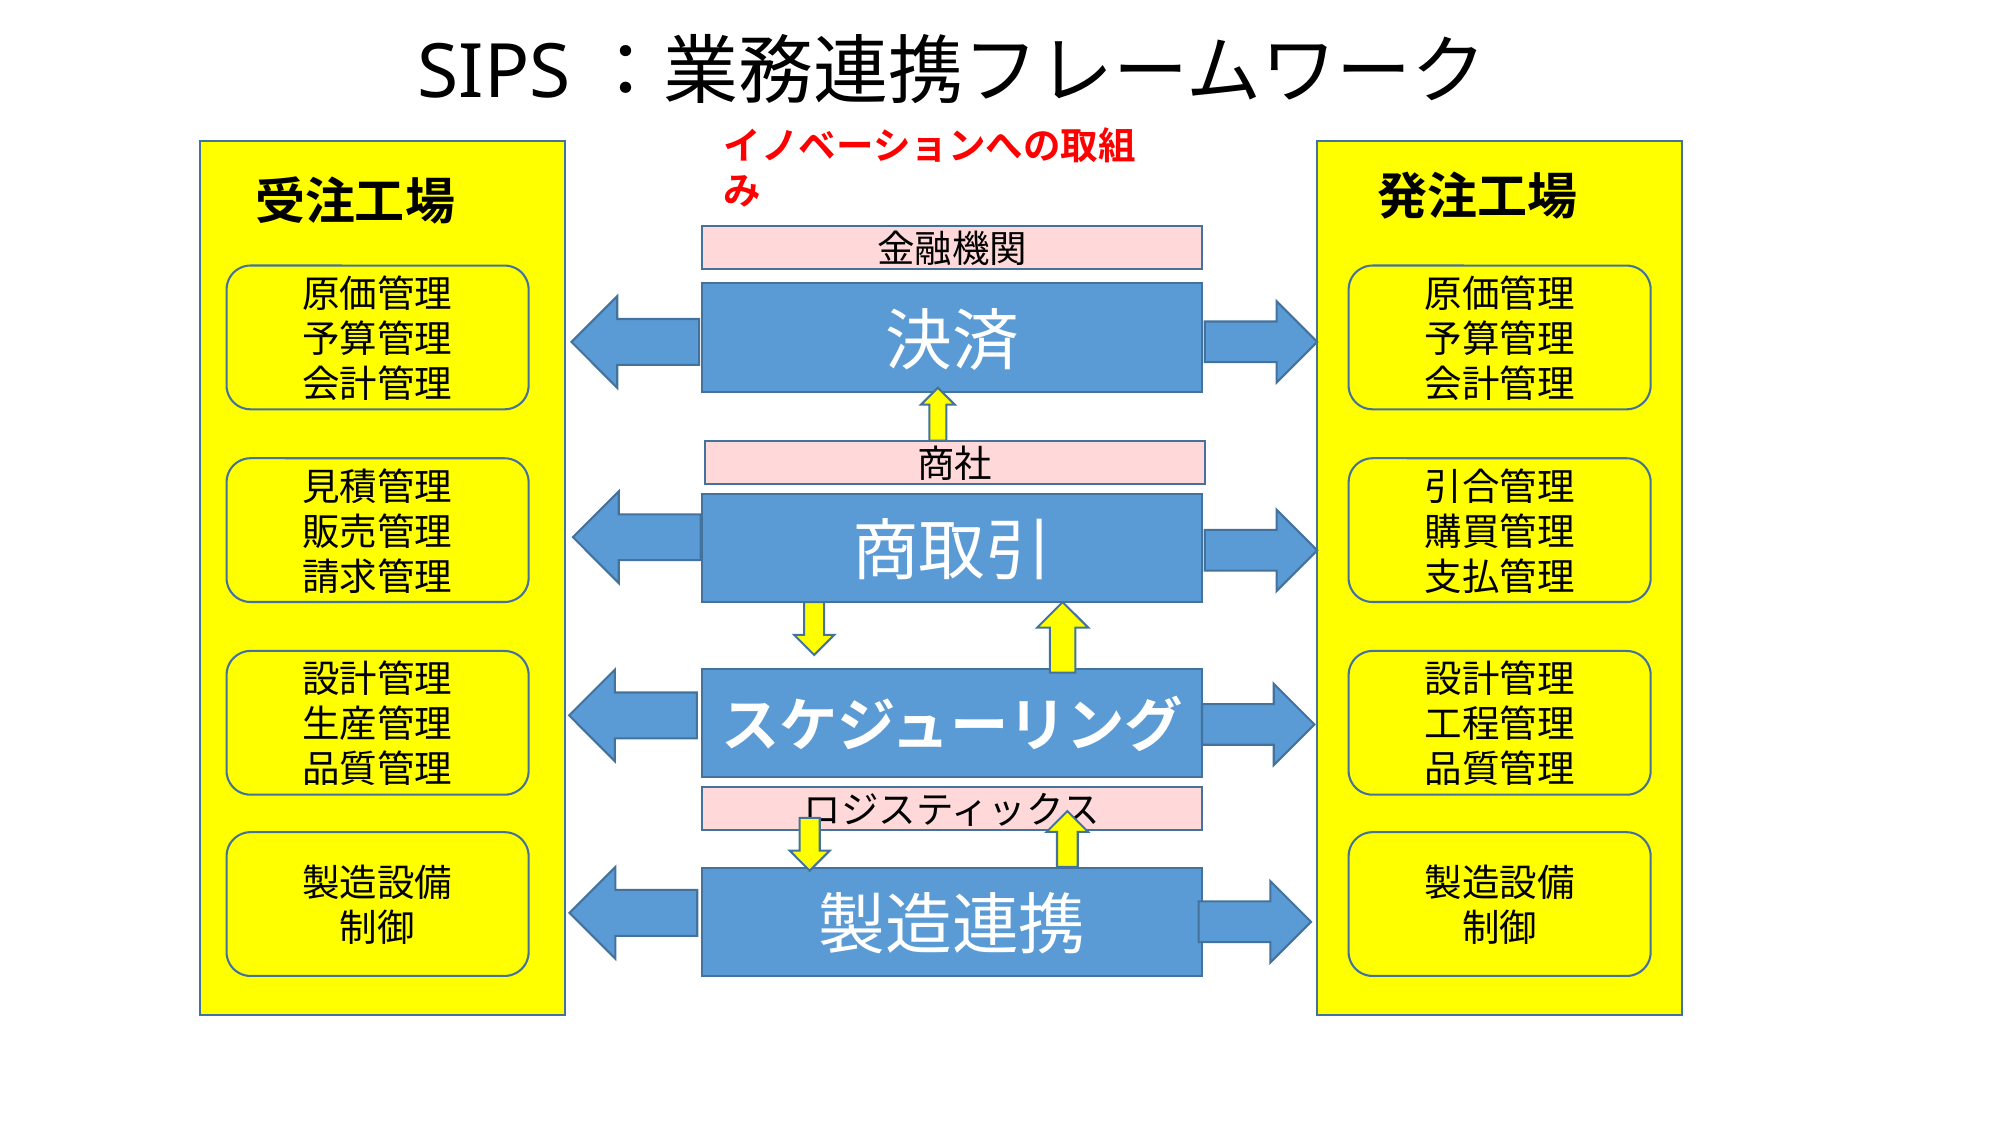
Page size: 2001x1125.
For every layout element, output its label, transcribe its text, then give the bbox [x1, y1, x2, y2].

text_box 原価管理 予算管理 会計管理 [225, 264, 530, 411]
text_box 決済 [701, 282, 1203, 393]
text_box [567, 667, 698, 764]
text_box 受注工場 [240, 162, 515, 237]
text_box イノベーションへの取組み [709, 114, 1173, 220]
text_box [1200, 681, 1316, 768]
text_box [918, 386, 958, 442]
text_box 製造設備 制御 [225, 831, 530, 977]
text_box [787, 816, 833, 873]
text_box [569, 293, 701, 391]
text_box 商取引 [701, 493, 1203, 603]
text_box [199, 140, 566, 1016]
text_box スケジューリング [701, 668, 1203, 778]
text_box 製造設備 制御 [1347, 831, 1652, 977]
text_box [791, 601, 837, 657]
text_box [1044, 809, 1091, 869]
text_box 引合管理 購買管理 支払管理 [1347, 457, 1652, 604]
text_box SIPS：業務連携フレームワーク [333, 15, 1571, 121]
text_box 見積管理 販売管理 請求管理 [225, 457, 530, 604]
text_box [1203, 298, 1319, 386]
text_box [1197, 878, 1313, 965]
text_box [1034, 600, 1091, 674]
text_box [1203, 507, 1319, 594]
text_box ロジスティックス [701, 786, 1203, 831]
text_box 設計管理 生産管理 品質管理 [225, 649, 530, 796]
text_box [1316, 140, 1683, 1016]
text_box 原価管理 予算管理 会計管理 [1347, 264, 1652, 411]
text_box 商社 [704, 440, 1206, 485]
text_box 製造連携 [701, 867, 1203, 977]
text_box 金融機関 [701, 225, 1203, 270]
text_box [568, 864, 699, 962]
text_box [571, 488, 702, 586]
text_box 設計管理 工程管理 品質管理 [1347, 649, 1652, 796]
text_box 発注工場 [1362, 156, 1637, 232]
